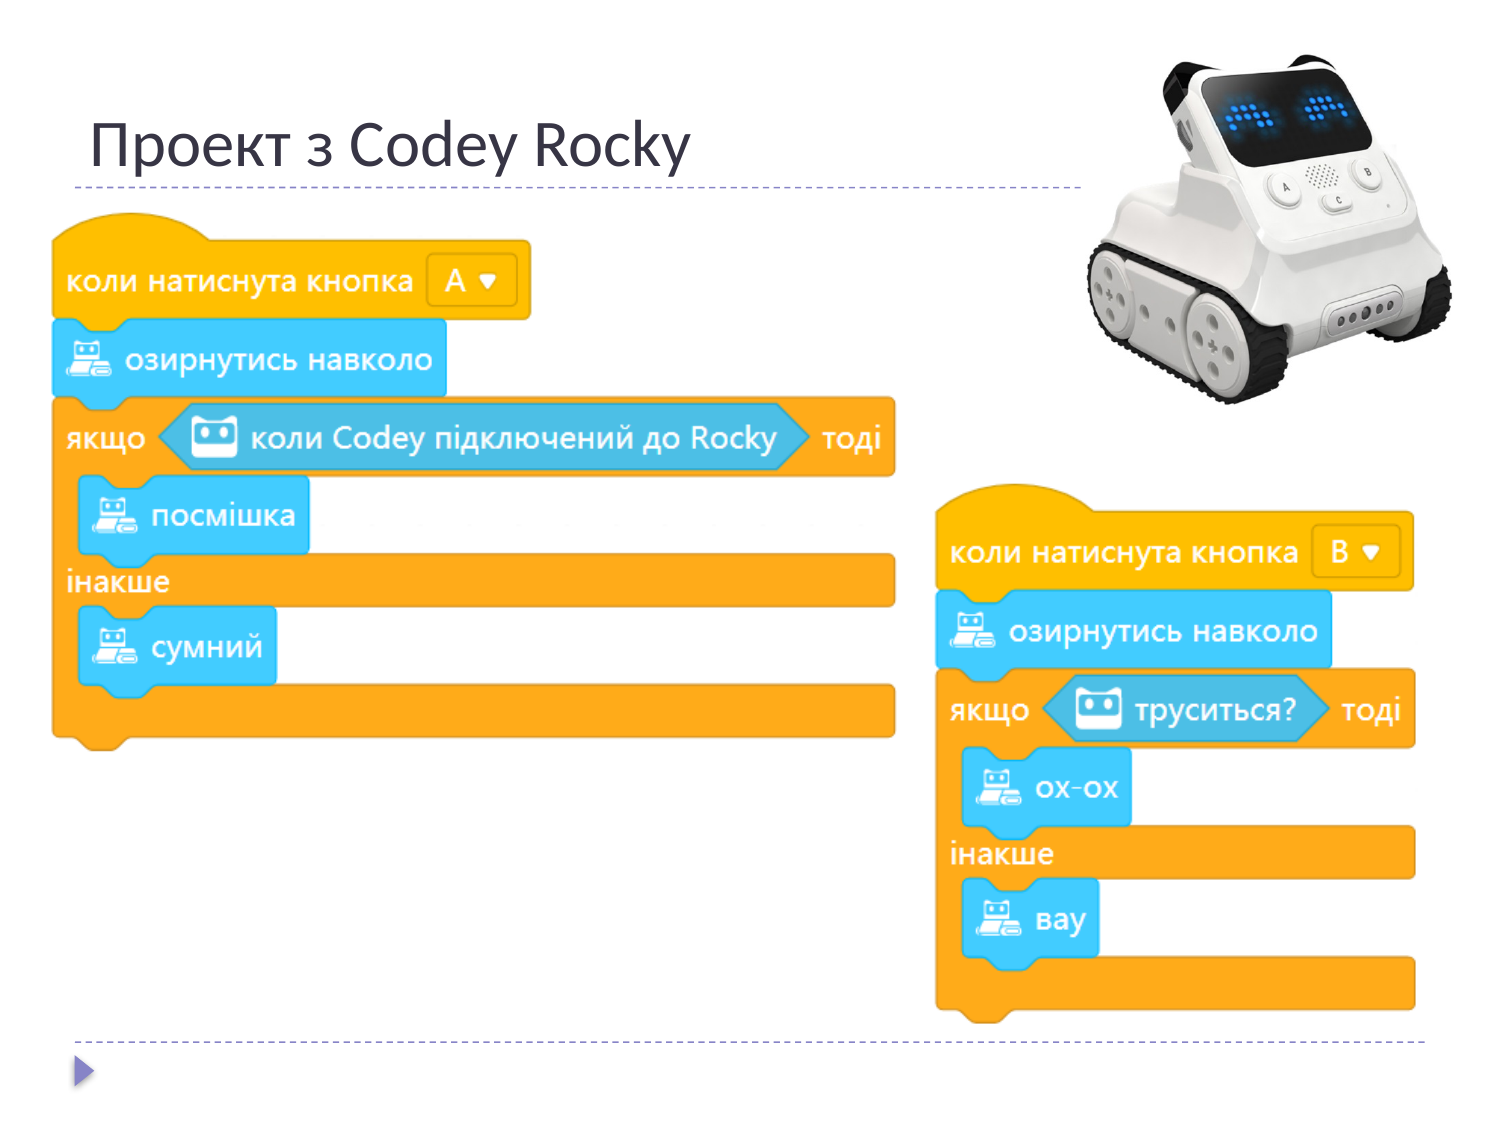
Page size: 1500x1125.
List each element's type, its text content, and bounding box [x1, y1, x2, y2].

title Проект з Codey Rocky [75, 24, 1425, 188]
picture [1085, 51, 1455, 406]
picture [38, 204, 913, 771]
picture [919, 475, 1434, 1036]
